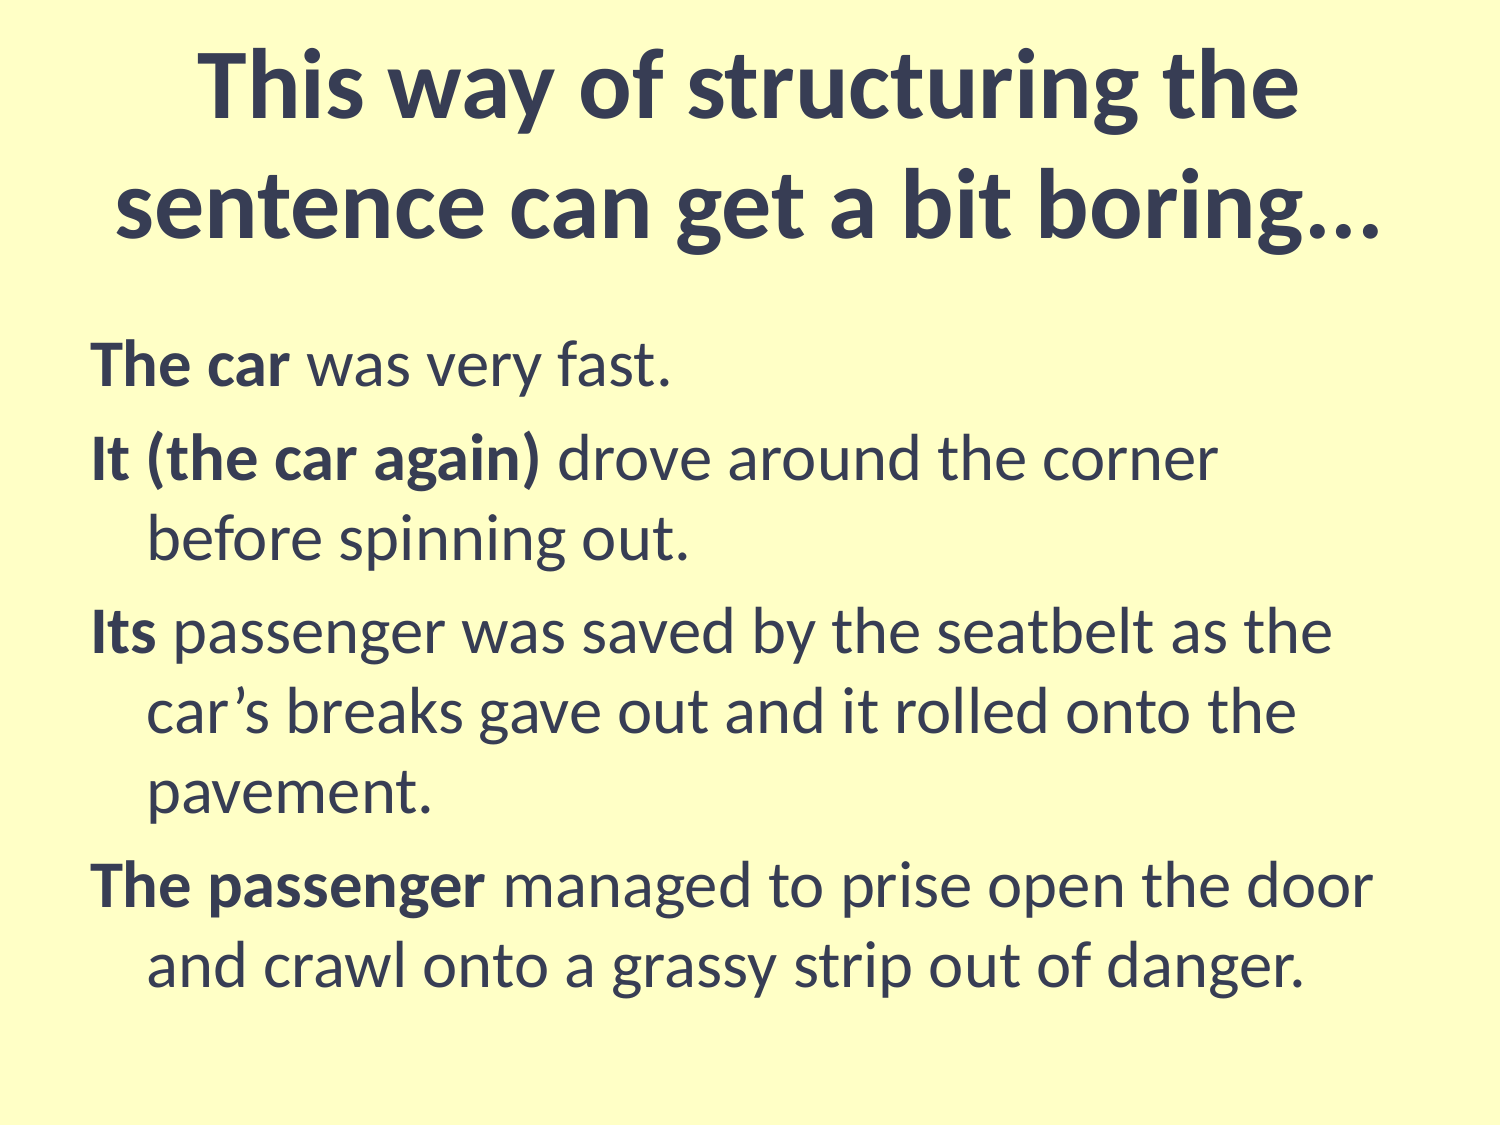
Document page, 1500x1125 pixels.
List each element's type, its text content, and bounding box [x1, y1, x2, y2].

list The car was very fast. It (the car again) drove around the corner before spinning out. Its passenger was saved by the seatbelt as the car’s breaks gave out and it rolled onto the pavement. The passenger managed to prise open the door and crawl onto a grassy strip out of danger. [75, 312, 1425, 1055]
title This way of structuring the sentence can get a bit boring... [75, 45, 1425, 233]
